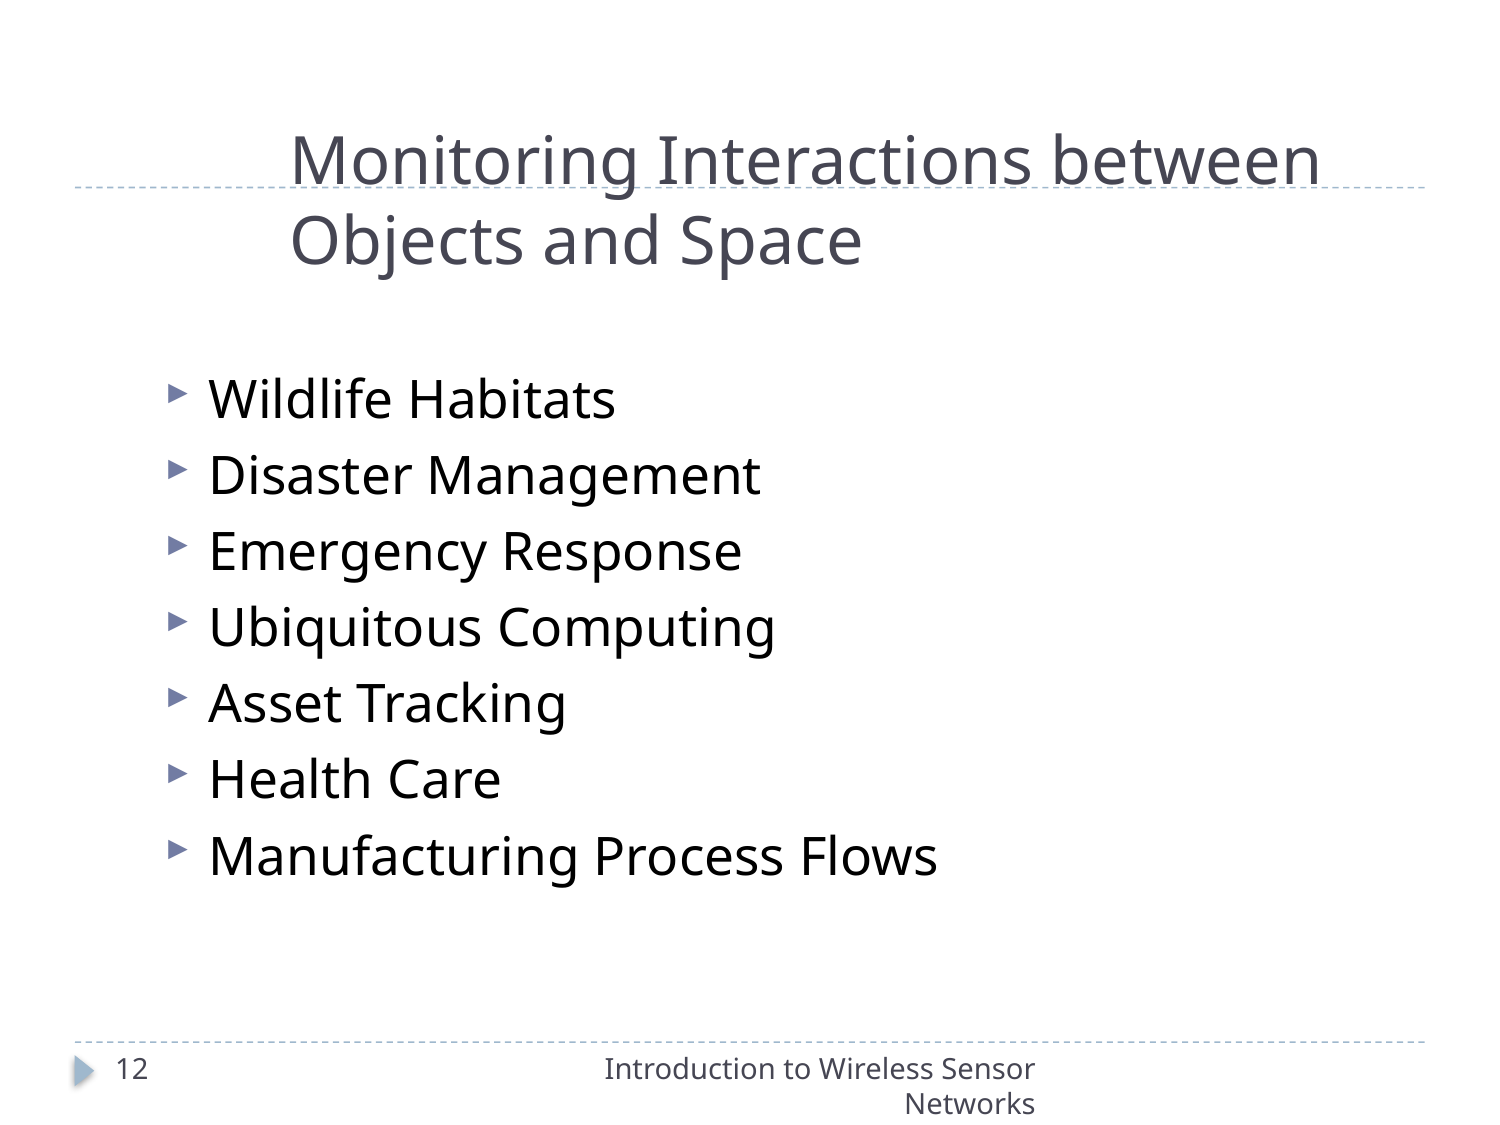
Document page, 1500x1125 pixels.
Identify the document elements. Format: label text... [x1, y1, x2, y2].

list Wildlife Habitats Disaster Management Emergency Response Ubiquitous Computing Asset Tracking Health Care Manufacturing Process Flows [150, 358, 1325, 895]
title Monitoring Interactions between Objects and Space [275, 50, 1438, 285]
footer Introduction to Wireless Sensor Networks [475, 1042, 1051, 1103]
slide_number 12 [100, 1042, 426, 1103]
